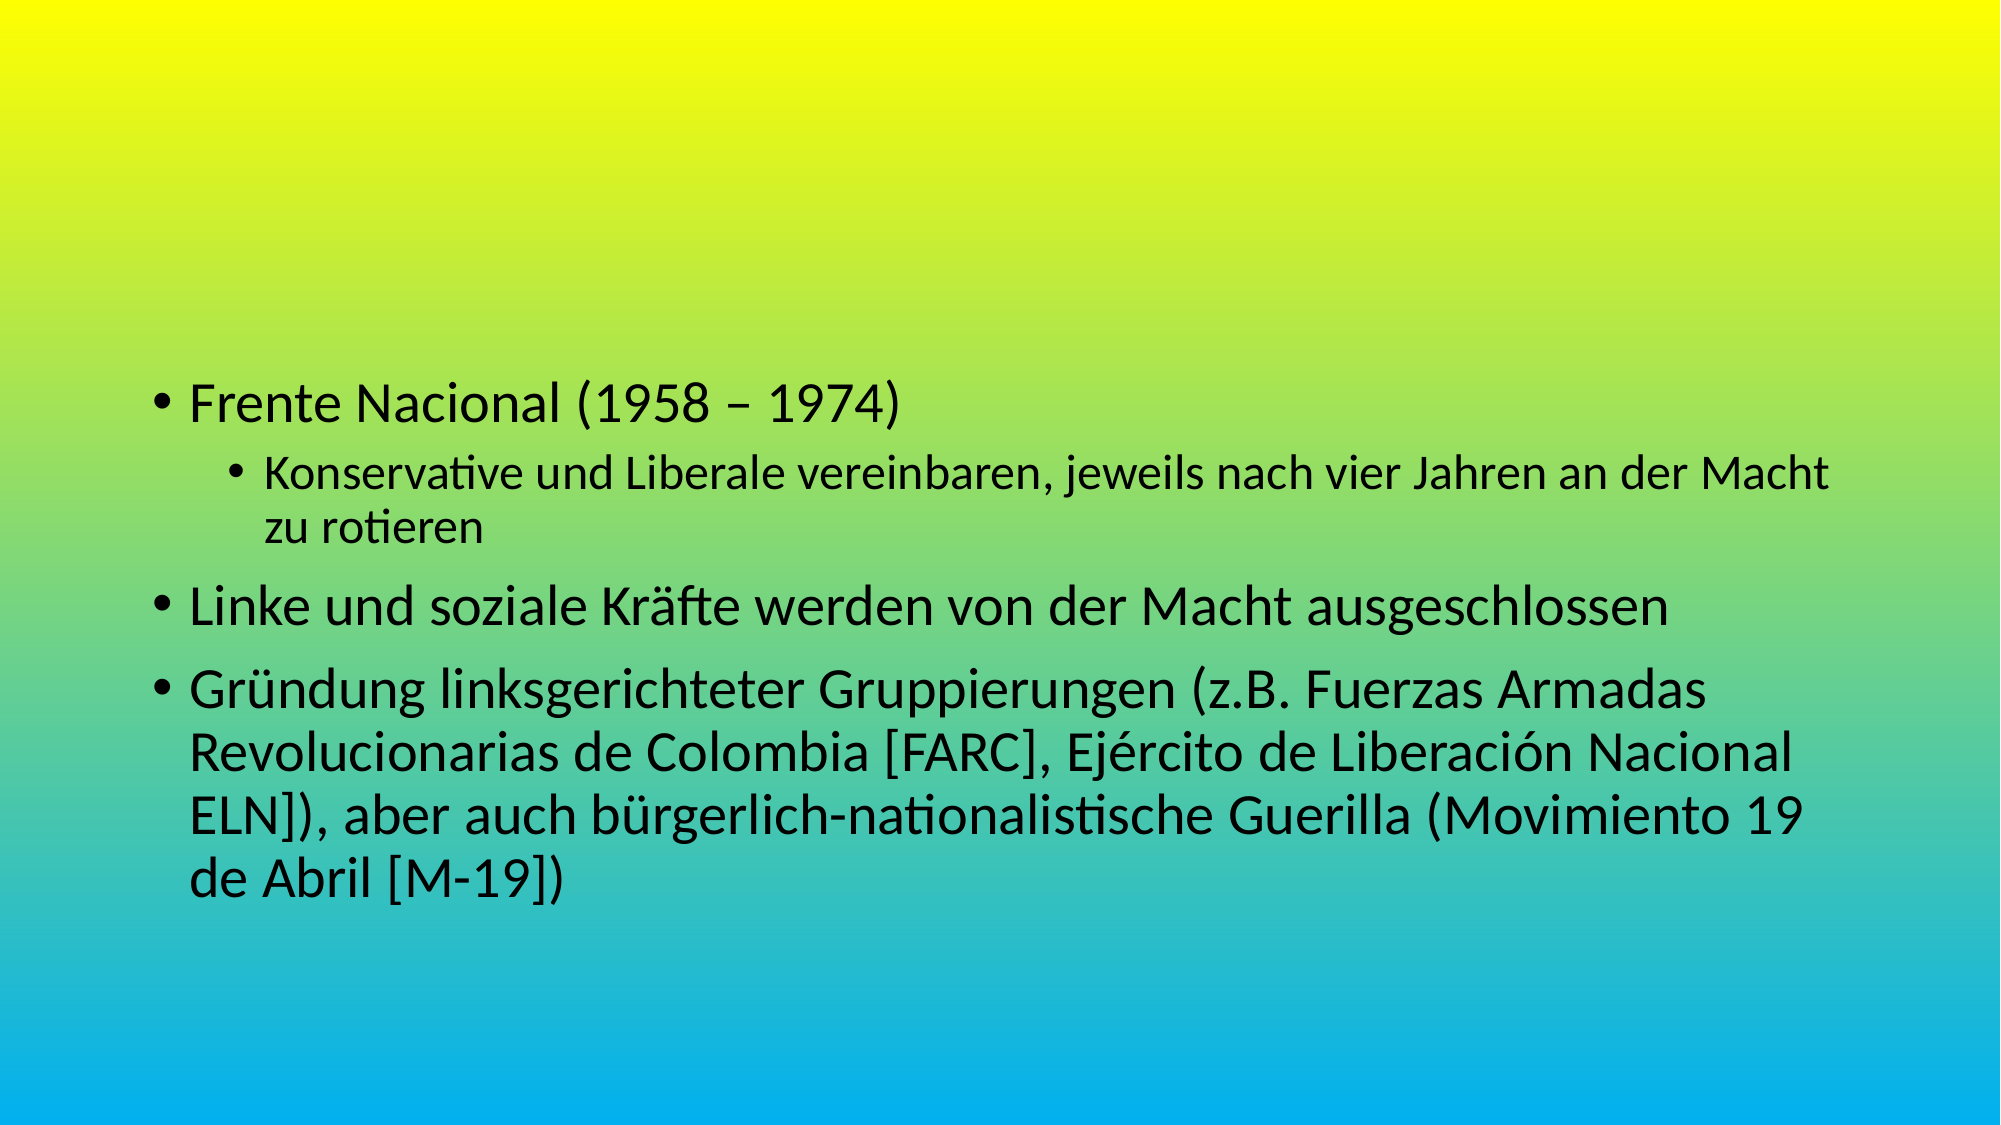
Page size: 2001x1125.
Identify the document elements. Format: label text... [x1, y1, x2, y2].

text_box [137, 59, 1863, 278]
text_box Frente Nacional (1958 – 1974) Konservative und Liberale vereinbaren, jeweils nach vier Jahren an der Macht zu rotieren Linke und soziale Kräfte werden von der Macht ausgeschlossen Gründung linksgerichteter Gruppierungen (z.B. Fuerzas Armadas Revolucionarias de Colombia [FARC], Ejército de Liberación Nacional ELN]), aber auch bürgerlich-nationalistische Guerilla (Movimiento 19 de Abril [M-19]) [137, 299, 1863, 1014]
